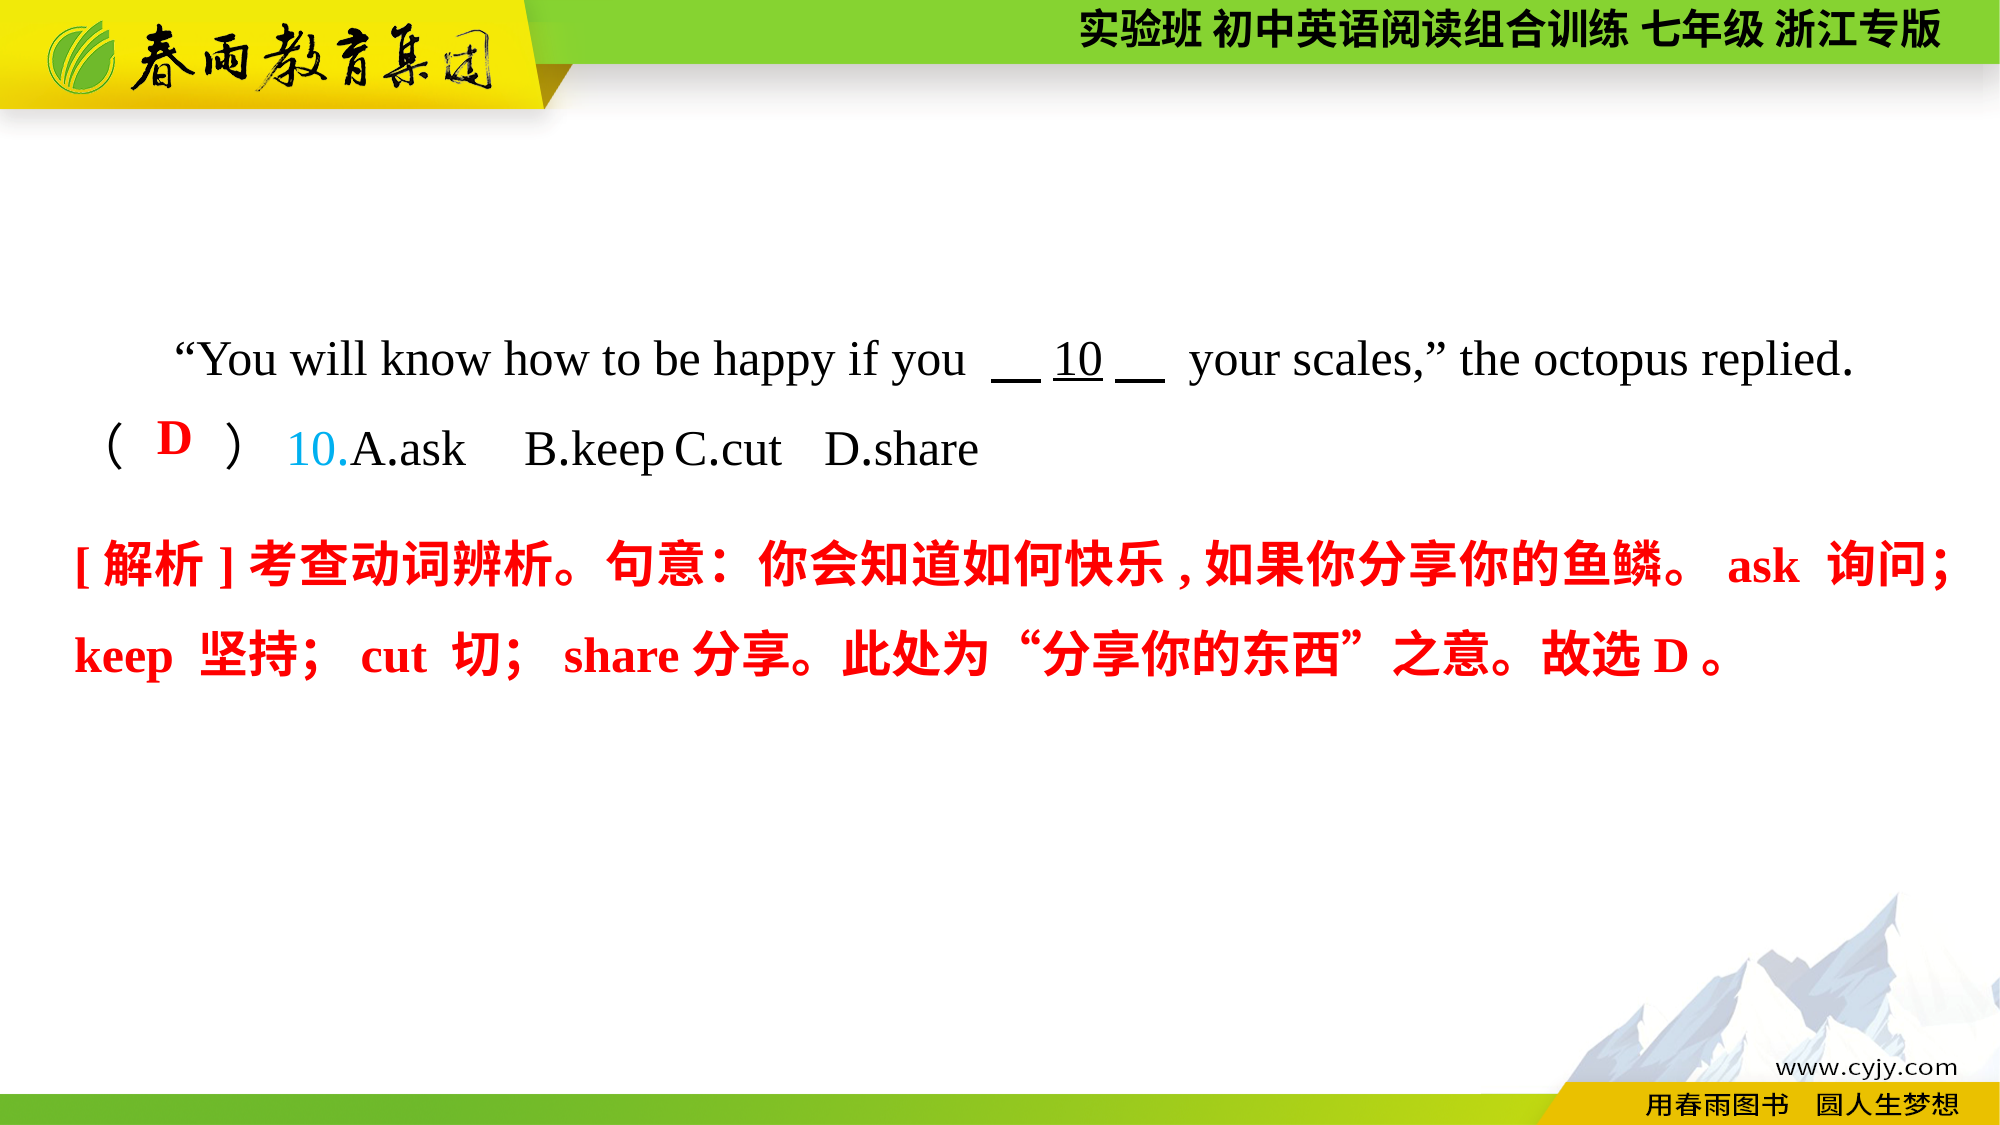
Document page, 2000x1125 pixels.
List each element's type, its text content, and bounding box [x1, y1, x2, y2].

picture [0, 0, 2000, 1125]
text_box D [142, 397, 208, 472]
list “You will know how to be happy if you 10 your scales,” the octopus replied. （ ）10.A.ask B.keep C.cut D.share [59, 287, 1944, 485]
text_box [解析]考查动词辨析。句意：你会知道如何快乐,如果你分享你的鱼鳞。ask 询问；keep 坚持；cut 切；share分享。此处为“分享你的东西”之意。故选D。 [59, 495, 1944, 691]
